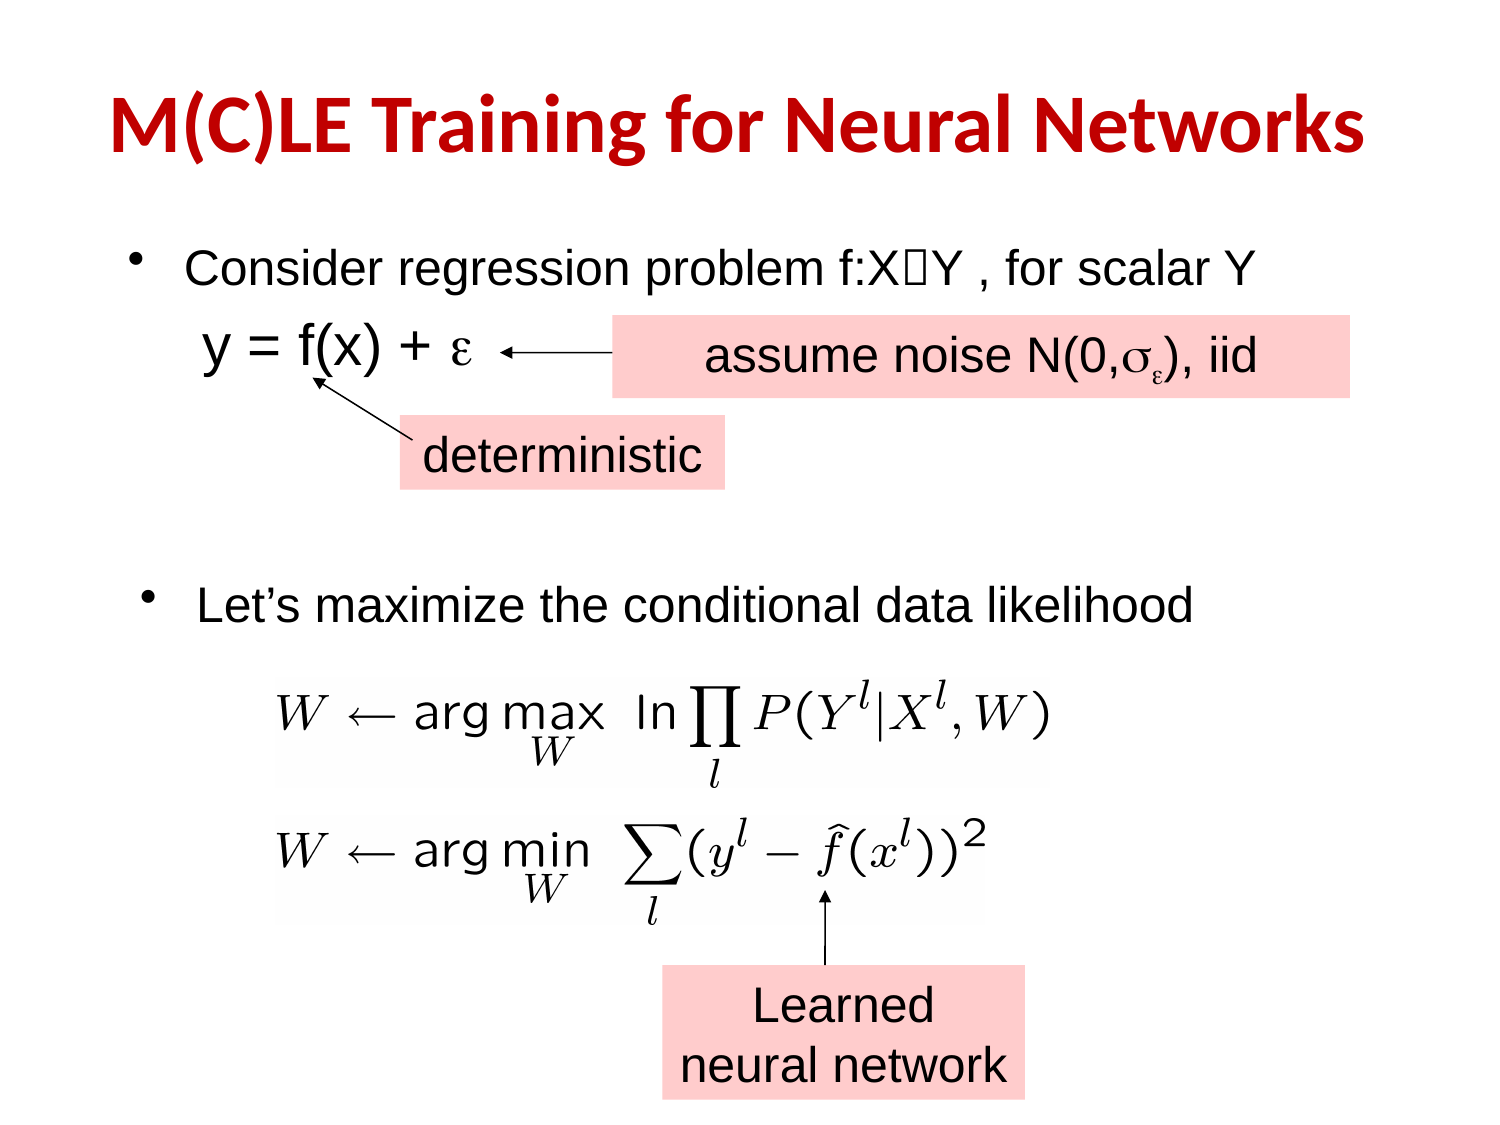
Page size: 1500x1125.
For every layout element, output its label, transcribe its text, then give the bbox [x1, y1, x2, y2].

text_box M(C)LE Training for Neural Networks [50, 37, 1425, 200]
list Consider regression problem f:XY , for scalar Y y = f(x) +  [112, 227, 1388, 553]
picture [274, 814, 986, 925]
text_box Learned neural network [662, 965, 1025, 1100]
picture [274, 677, 1050, 788]
text_box Let’s maximize the conditional data likelihood [124, 565, 1400, 666]
text_box deterministic [399, 415, 725, 490]
text_box assume noise N(0,), iid [612, 315, 1350, 399]
text_box [499, 346, 613, 359]
text_box [312, 377, 413, 441]
